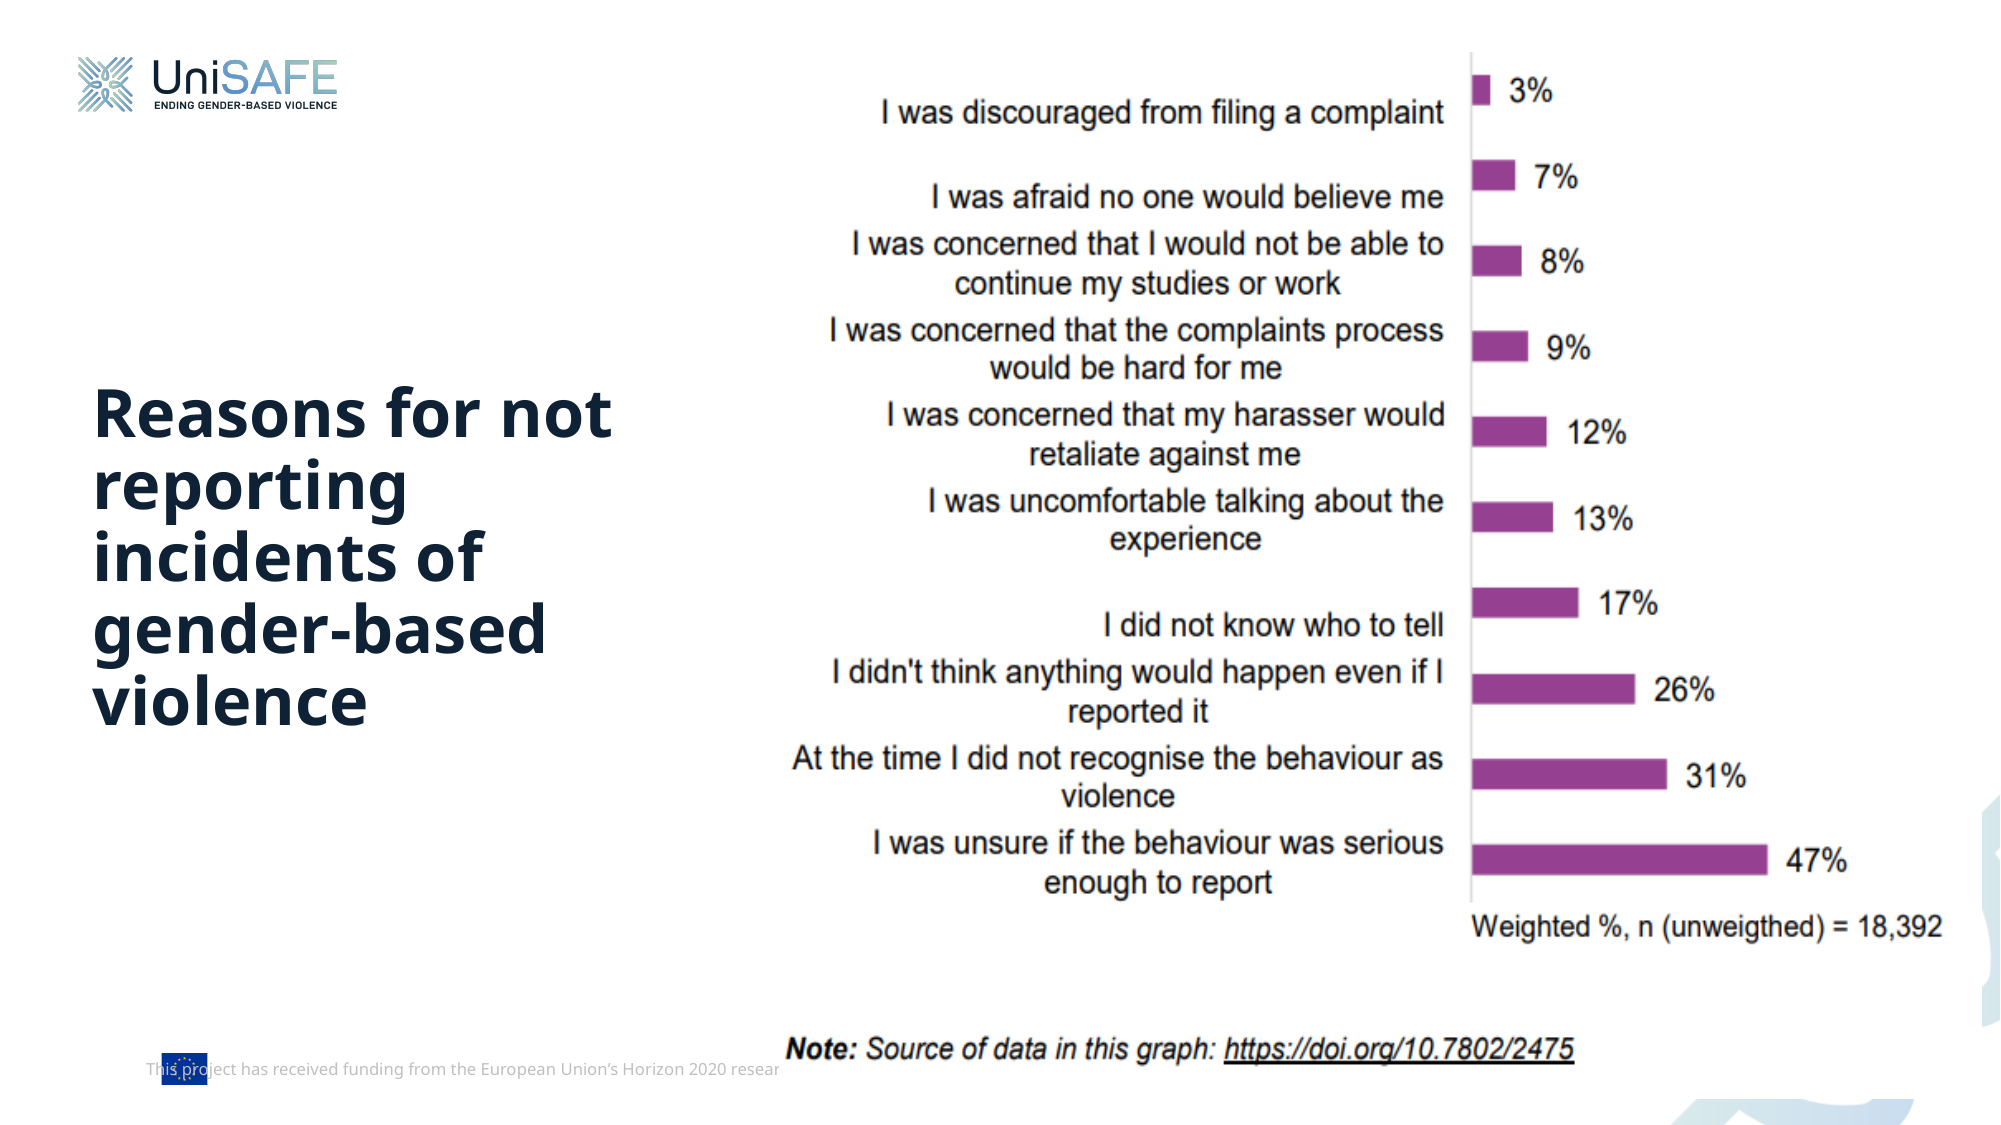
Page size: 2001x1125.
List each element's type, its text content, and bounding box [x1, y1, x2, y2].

picture [779, 52, 1982, 1099]
title Reasons for not reporting incidents of gender-based violence [92, 348, 710, 654]
picture [78, 57, 337, 112]
